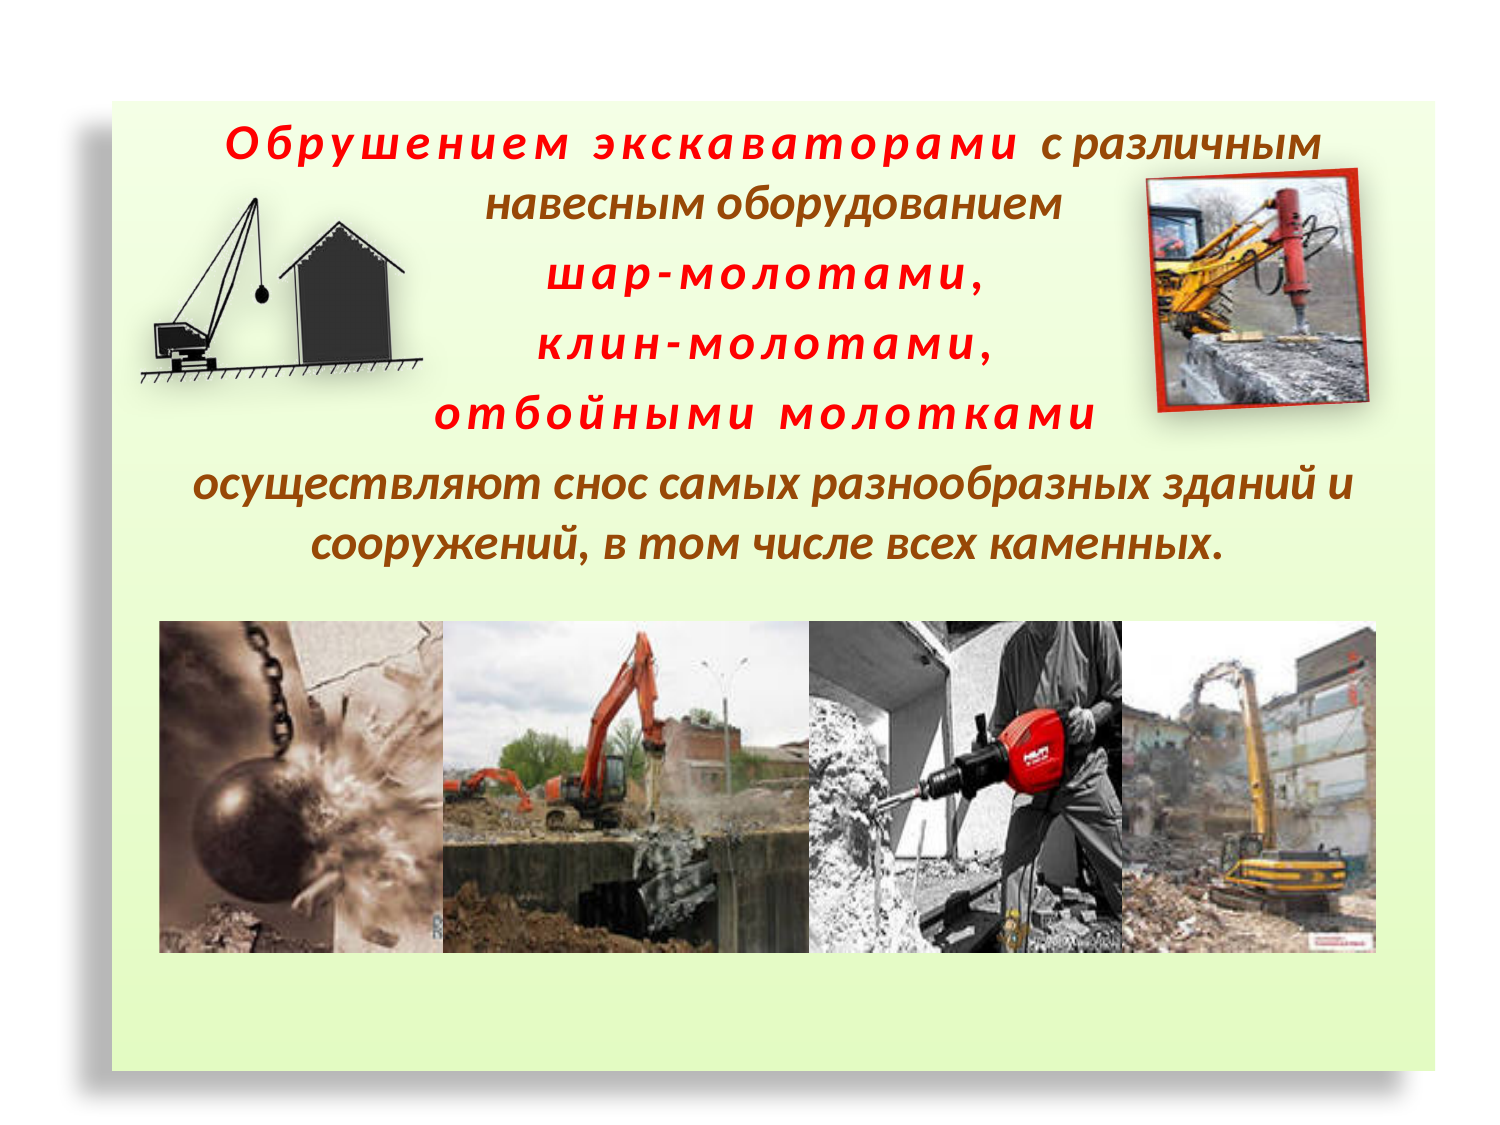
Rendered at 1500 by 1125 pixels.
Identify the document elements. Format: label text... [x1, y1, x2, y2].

picture [132, 190, 423, 383]
picture [1146, 168, 1369, 412]
subtitle Обрушением экскаваторами с различным навесным оборудованием шар-молотами, клин-молотами, отбойными молотками осуществляют снос самых разнообразных зданий и сооружений, в том числе всех каменных. [111, 101, 1436, 1071]
picture [159, 621, 1377, 953]
